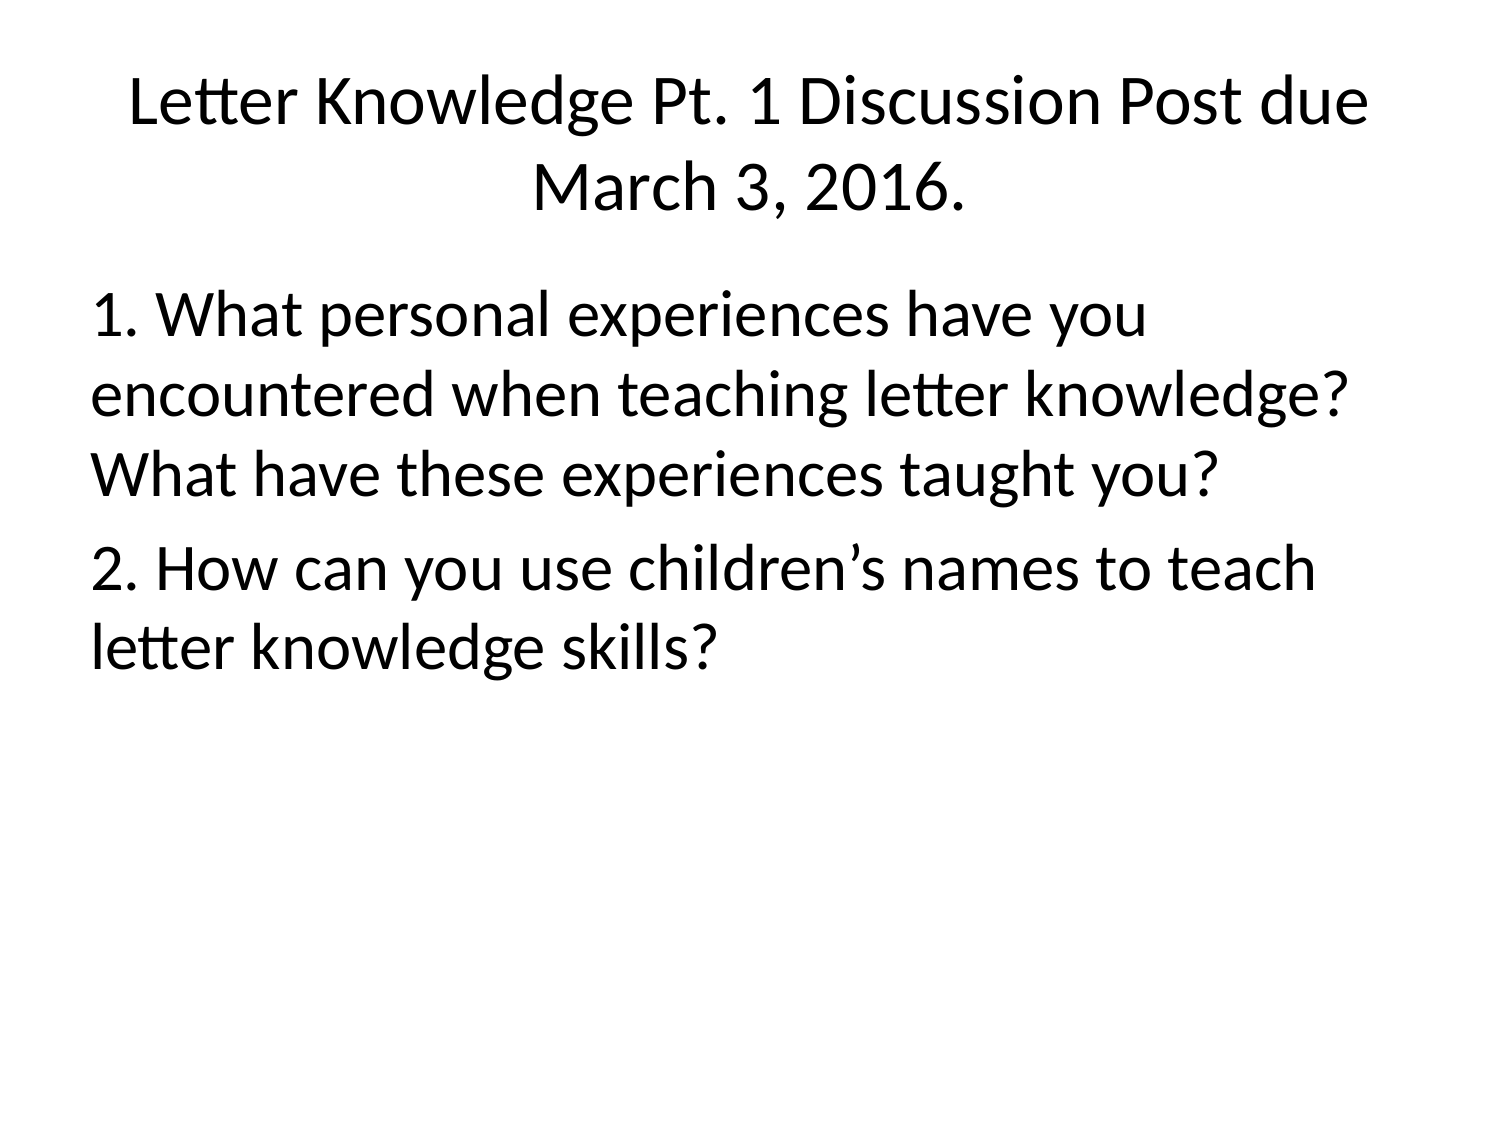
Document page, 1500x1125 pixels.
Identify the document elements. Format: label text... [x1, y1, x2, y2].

list 1. What personal experiences have you encountered when teaching letter knowledge? What have these experiences taught you? 2. How can you use children’s names to teach letter knowledge skills? [75, 262, 1425, 1005]
title Letter Knowledge Pt. 1 Discussion Post due March 3, 2016. [75, 45, 1425, 233]
